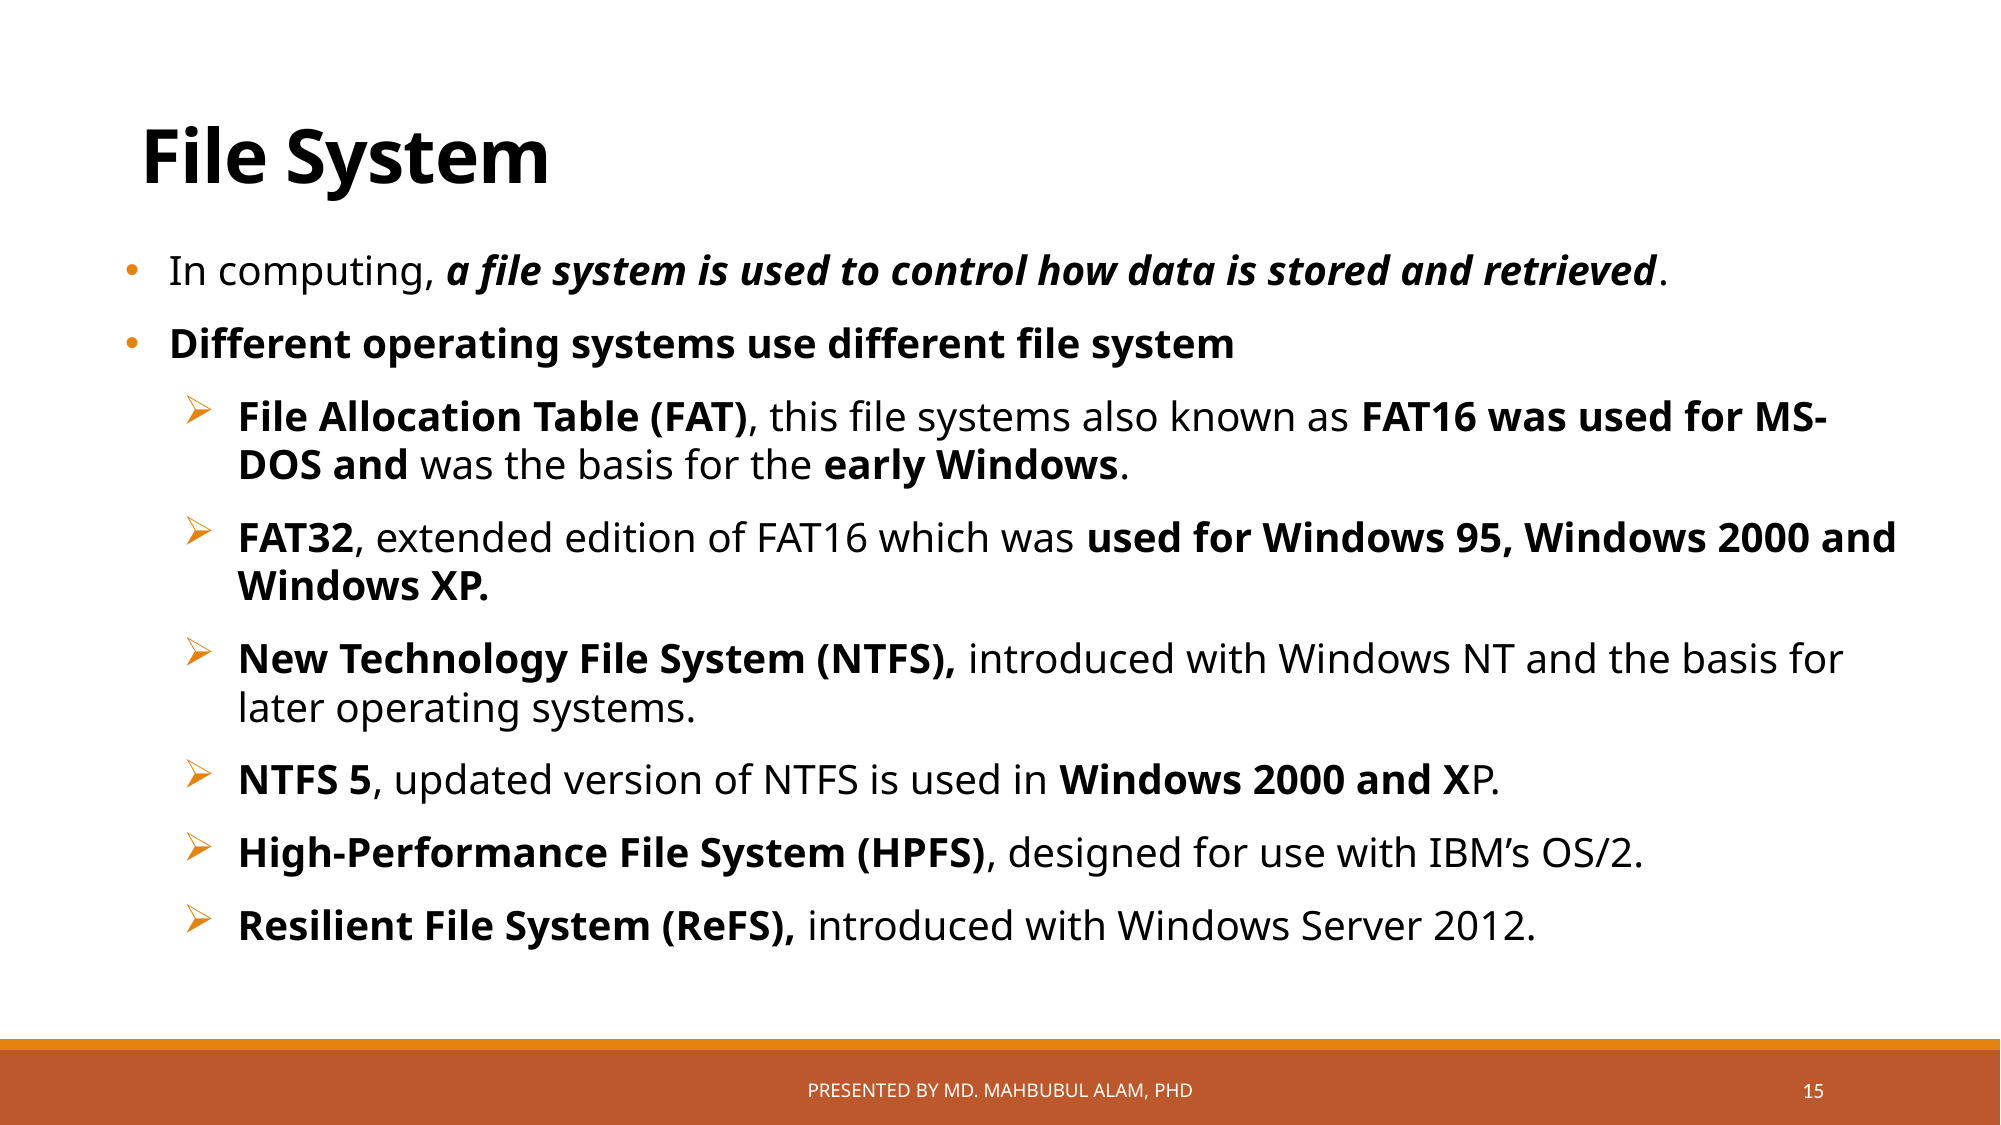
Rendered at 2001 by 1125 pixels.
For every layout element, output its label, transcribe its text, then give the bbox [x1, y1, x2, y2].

slide_number 15 [1624, 1059, 1840, 1120]
list In computing, a file system is used to control how data is stored and retrieved. Different operating systems use different file system File Allocation Table (FAT), this file systems also known as FAT16 was used for MS-DOS and was the basis for the early Windows. FAT32, extended edition of FAT16 which was used for Windows 95, Windows 2000 and Windows XP. New Technology File System (NTFS), introduced with Windows NT and the basis for later operating systems. NTFS 5, updated version of NTFS is used in Windows 2000 and XP. High-Performance File System (HPFS), designed for use with IBM’s OS/2. Resilient File System (ReFS), introduced with Windows Server 2012. [125, 237, 1900, 963]
footer Presented by Md. Mahbubul Alam, PhD [604, 1059, 1396, 1120]
title File System [125, 87, 1830, 206]
